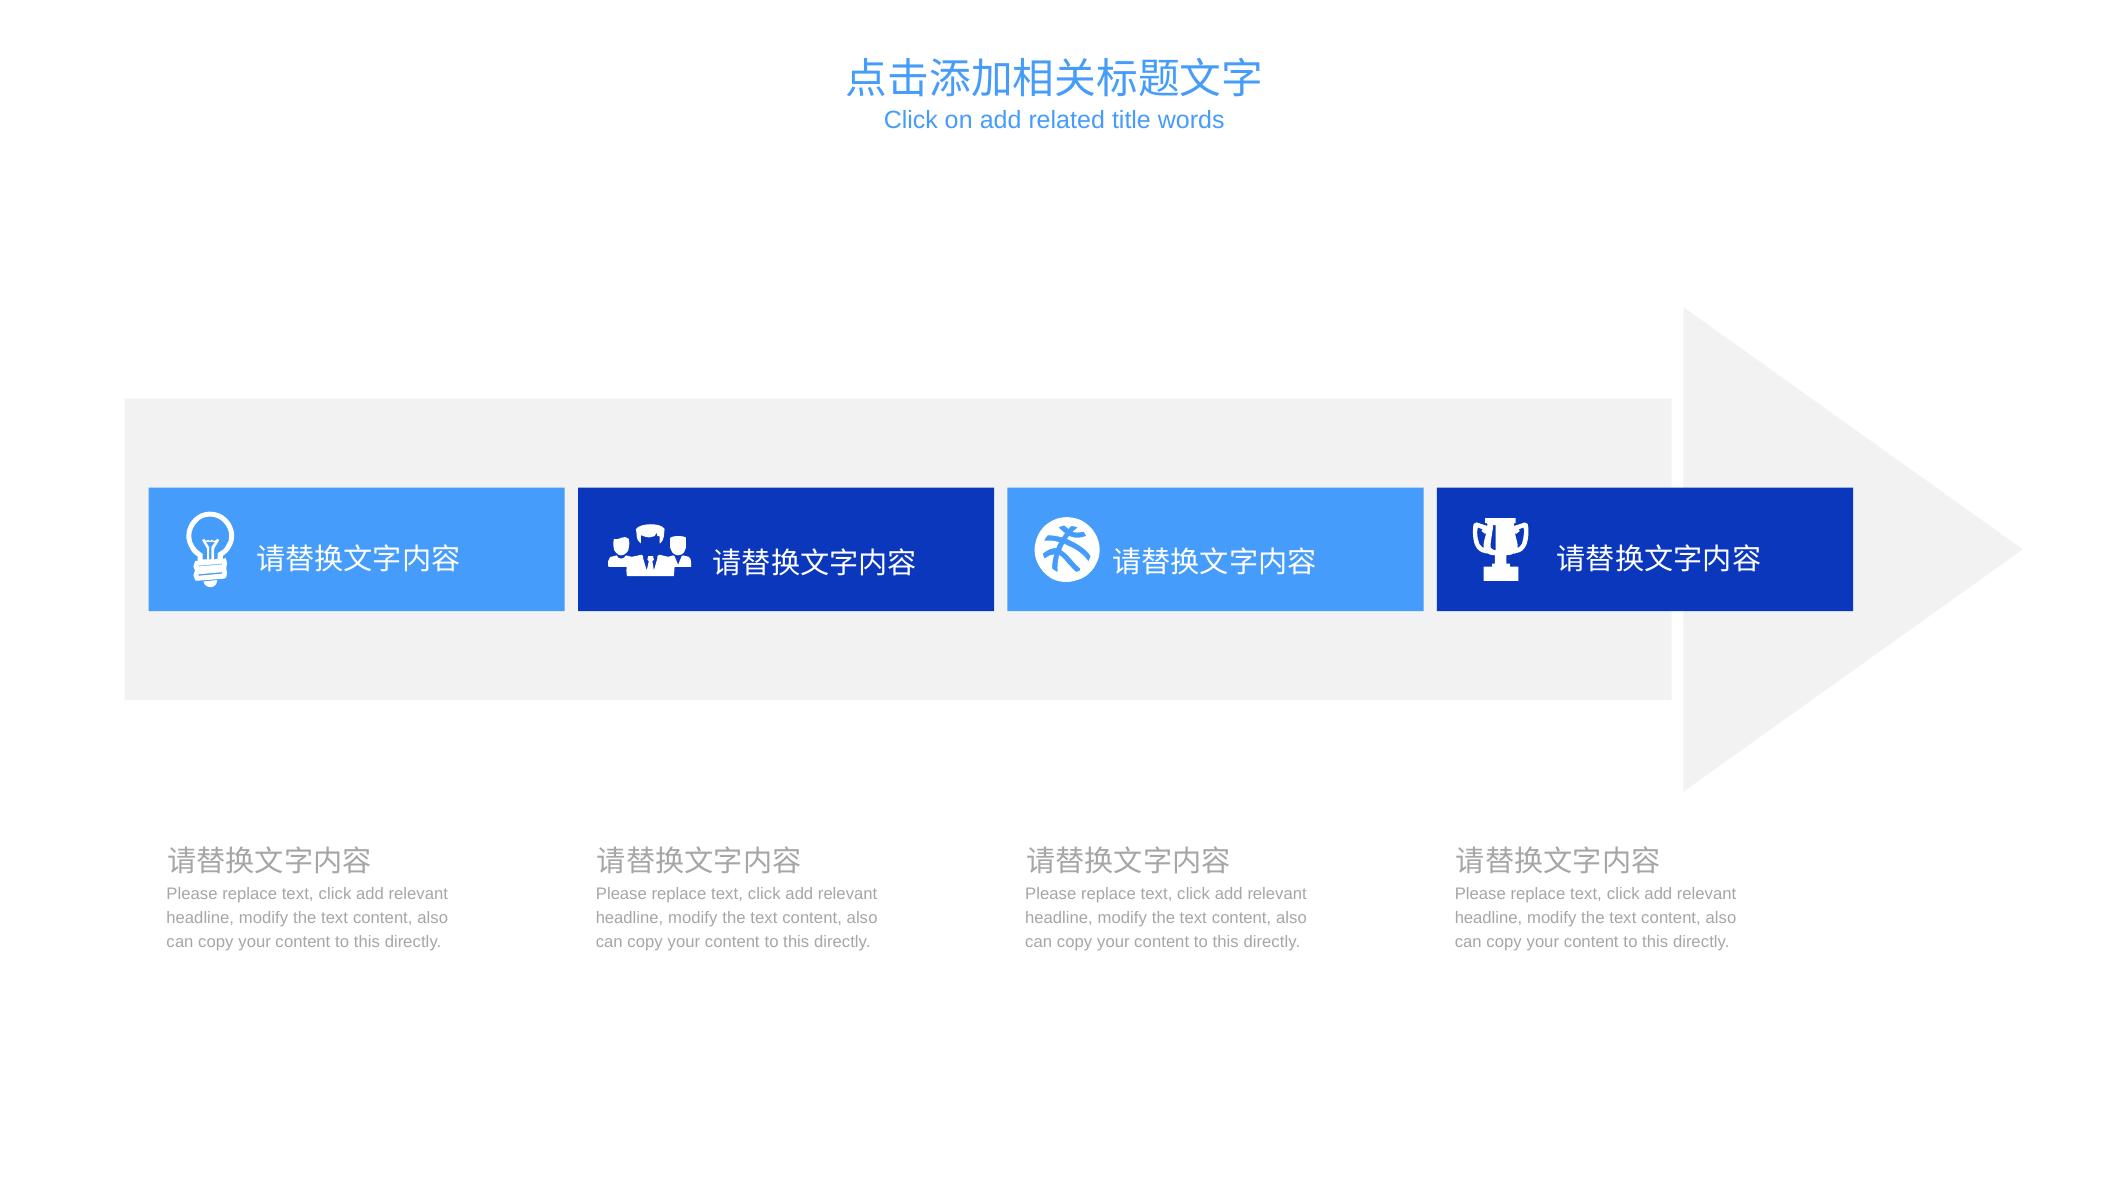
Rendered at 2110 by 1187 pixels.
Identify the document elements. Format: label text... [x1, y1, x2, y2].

text_box [124, 397, 1673, 701]
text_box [1436, 487, 1854, 612]
text_box Click on add related title words [864, 95, 1246, 158]
text_box 请替换文字内容 [152, 828, 388, 885]
text_box 请替换文字内容 [1011, 828, 1246, 885]
text_box 请替换文字内容 [582, 828, 817, 885]
text_box Please replace text, click add relevant headline, modify the text content, also can copy your content to this directly. [1440, 871, 1752, 959]
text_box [577, 487, 995, 612]
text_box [1007, 487, 1424, 612]
text_box Please replace text, click add relevant headline, modify the text content, also can copy your content to this directly. [581, 871, 893, 959]
text_box Please replace text, click add relevant headline, modify the text content, also can copy your content to this directly. [1010, 871, 1323, 959]
text_box 点击添加相关标题文字 [803, 44, 1307, 107]
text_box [148, 487, 565, 612]
text_box Please replace text, click add relevant headline, modify the text content, also can copy your content to this directly. [151, 871, 464, 959]
text_box [1682, 305, 2025, 794]
text_box 请替换文字内容 [1441, 828, 1676, 885]
